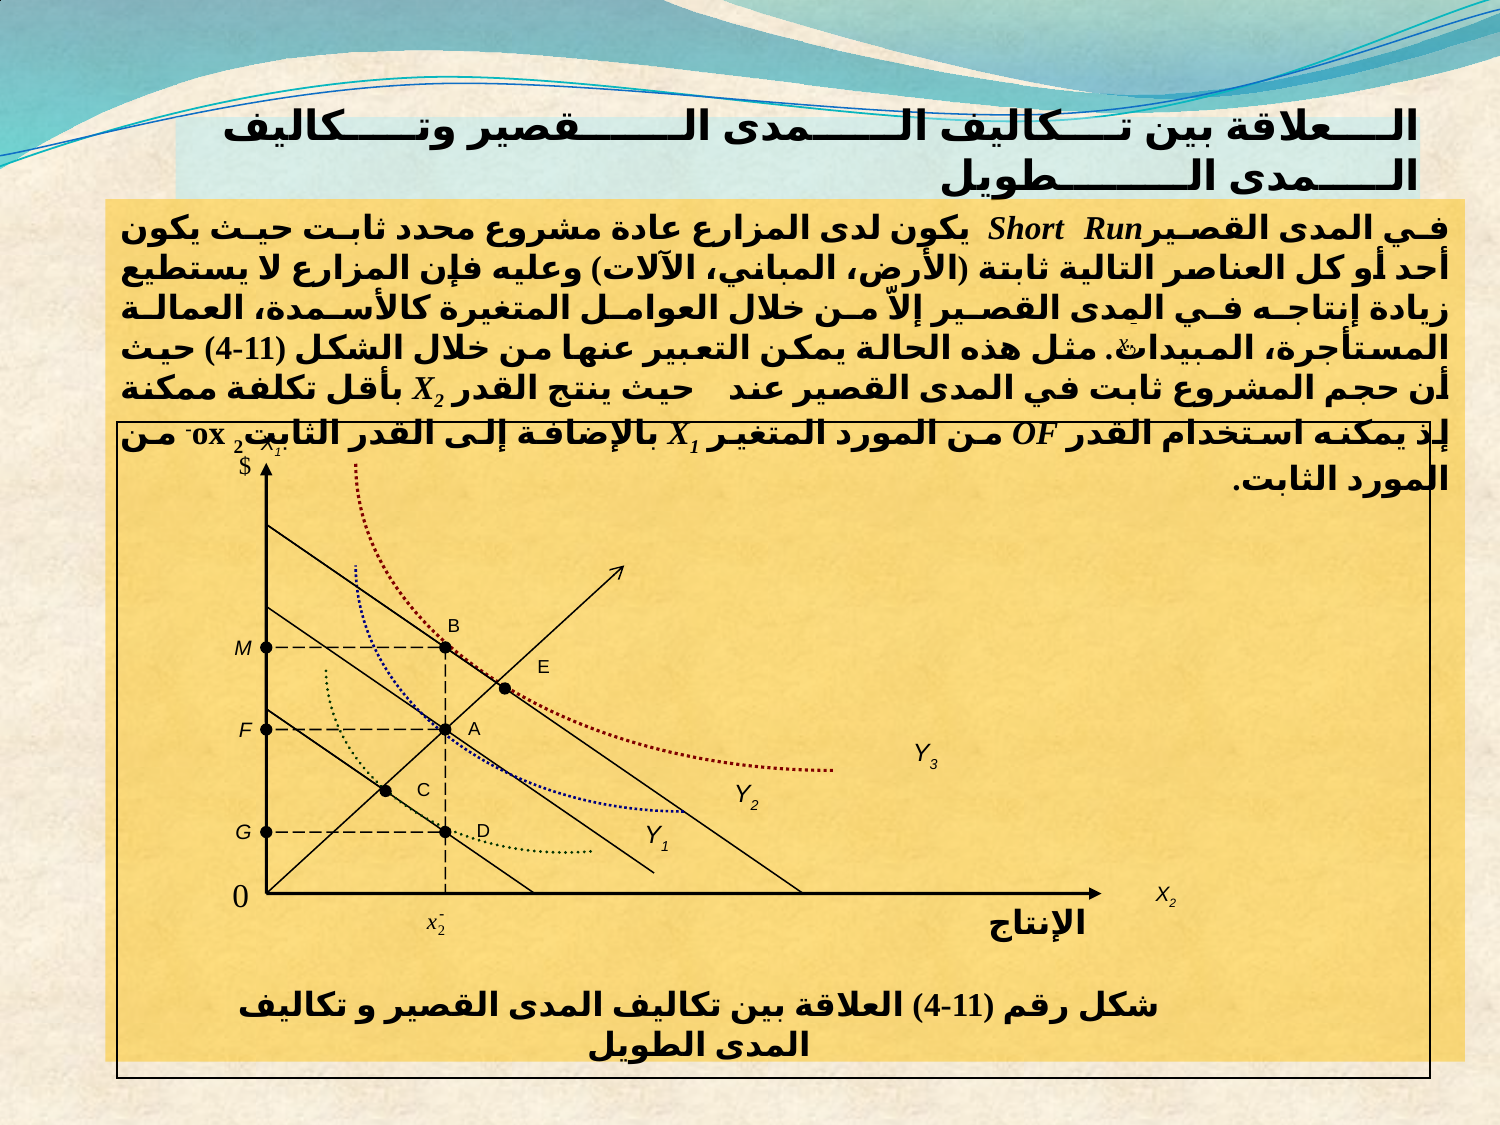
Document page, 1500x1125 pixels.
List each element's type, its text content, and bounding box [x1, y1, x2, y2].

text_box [1112, 316, 1143, 364]
title الــــعلاقة بين تــــكاليف الــــــمدى الـــــــقصير وتـــــكاليف الـــــمدى الـــــــــطويل [175, 117, 1421, 199]
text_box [116, 421, 1430, 1079]
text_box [421, 902, 452, 941]
list في المدى القصيرShort Run يكون لدى المزارع عادة مشروع محدد ثابت حيث يكون أحد أو كل العناصر التالية ثابتة (الأرض، المباني، الآلات) وعليه فإن المزارع لا يستطيع زيادة إنتاجه في المدى القصير إلاّ من خلال العوامل المتغيرة كالأسمدة، العمالة المستأجرة، المبيدات. مثل هذه الحالة يمكن التعبير عنها من خلال الشكل (11-4) حيث أن حجم المشروع ثابت في المدى القصير عند حيث ينتج القدر X2 بأقل تكلفة ممكنة إذ يمكنه استخدام القدر OF من المورد المتغير X1 بالإضافة إلى القدر الثابت2 ox- من المورد الثابت. [105, 199, 1465, 467]
text_box [103, 467, 1479, 1125]
